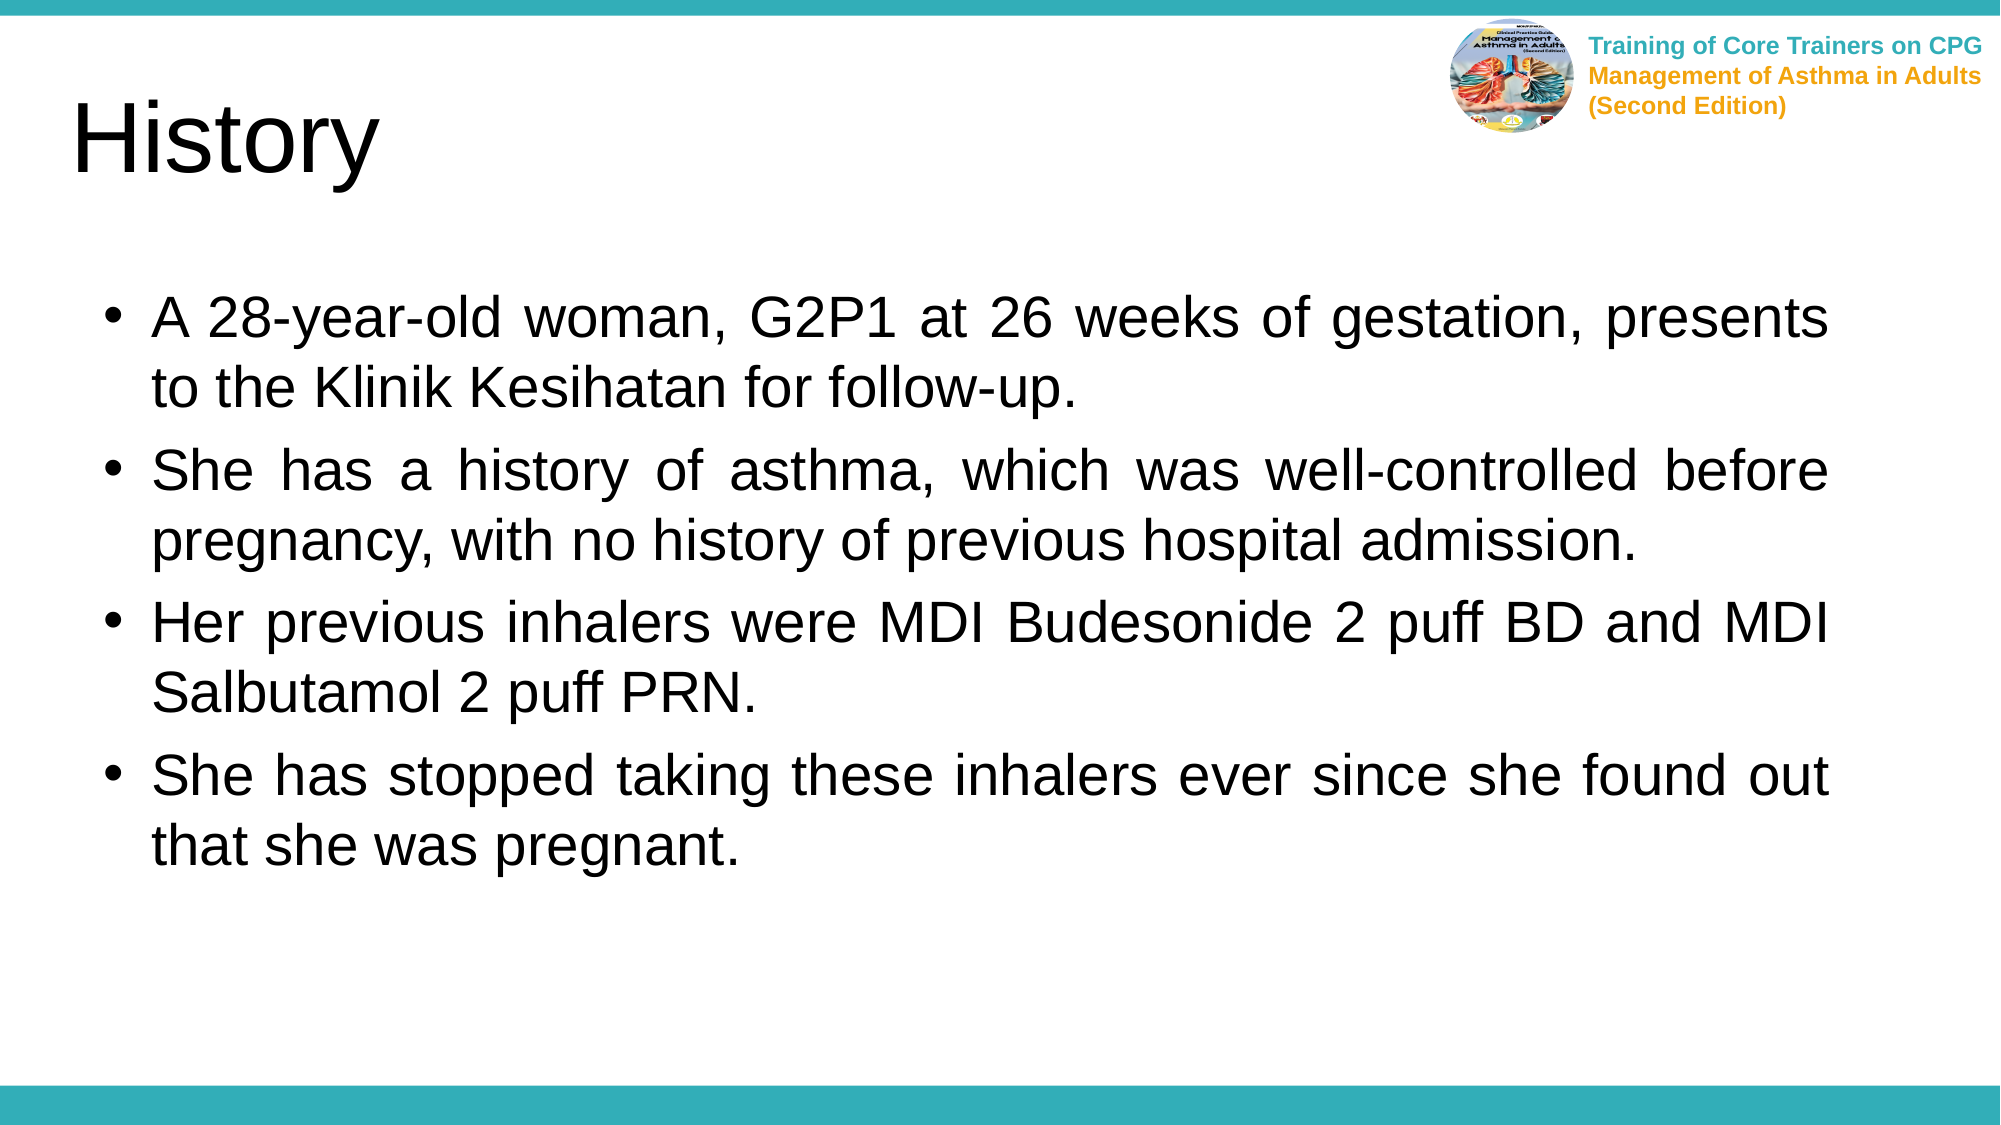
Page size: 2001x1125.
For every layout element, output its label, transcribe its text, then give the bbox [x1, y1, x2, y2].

text_box History [0, 69, 2000, 196]
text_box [1449, 18, 2000, 133]
text_box A 28-year-old woman, G2P1 at 26 weeks of gestation, presents to the Klinik Kesihatan for follow-up. She has a history of asthma, which was well-controlled before pregnancy, with no history of previous hospital admission. Her previous inhalers were MDI Budesonide 2 puff BD and MDI Salbutamol 2 puff PRN. She has stopped taking these inhalers ever since she found out that she was pregnant. [89, 272, 1847, 885]
